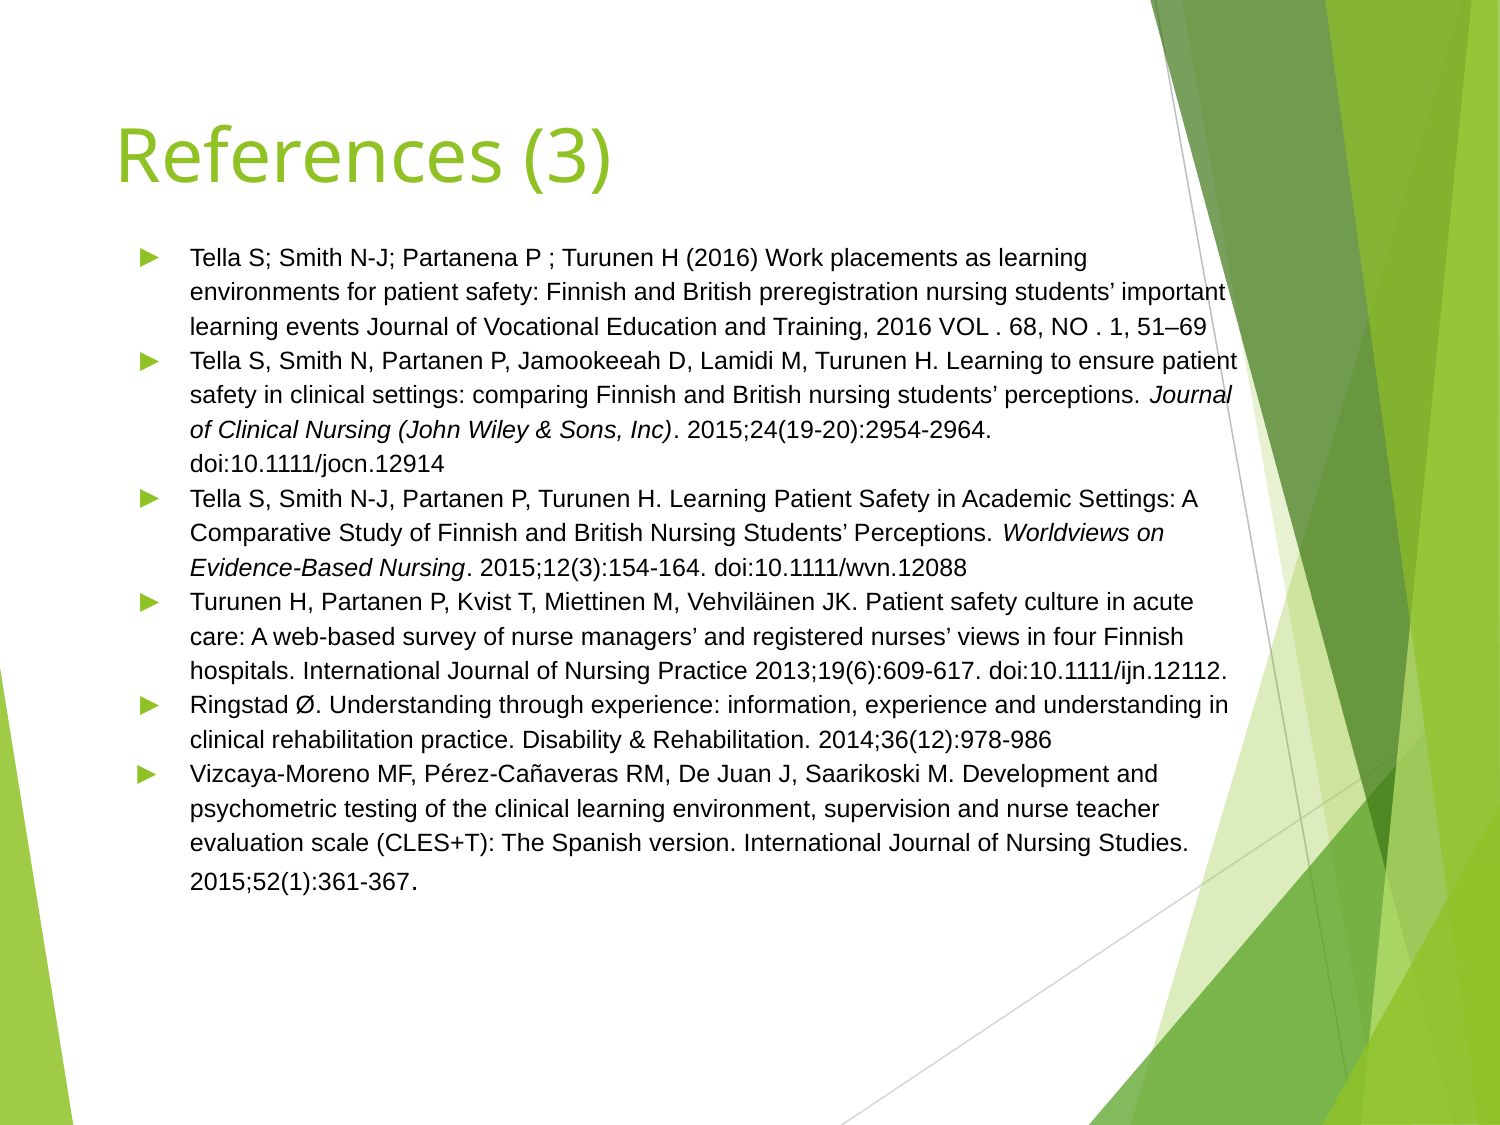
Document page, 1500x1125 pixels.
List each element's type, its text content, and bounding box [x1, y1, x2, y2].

list Tella S; Smith N-J; Partanena P ; Turunen H (2016) Work placements as learning environments for patient safety: Finnish and British preregistration nursing students’ important learning events Journal of Vocational Education and Training, 2016 VOL . 68, NO . 1, 51–69 Tella S, Smith N, Partanen P, Jamookeeah D, Lamidi M, Turunen H. Learning to ensure patient safety in clinical settings: comparing Finnish and British nursing students’ perceptions. Journal of Clinical Nursing (John Wiley & Sons, Inc). 2015;24(19-20):2954-2964. doi:10.1111/jocn.12914 Tella S, Smith N-J, Partanen P, Turunen H. Learning Patient Safety in Academic Settings: A Comparative Study of Finnish and British Nursing Students’ Perceptions. Worldviews on Evidence-Based Nursing. 2015;12(3):154-164. doi:10.1111/wvn.12088 Turunen H, Partanen P, Kvist T, Miettinen M, Vehviläinen JK. Patient safety culture in acute care: A web-based survey of nurse managers’ and registered nurses’ views in four Finnish hospitals. International Journal of Nursing Practice 2013;19(6):609-617. doi:10.1111/ijn.12112. Ringstad Ø. Understanding through experience: information, experience and understanding in clinical rehabilitation practice. Disability & Rehabilitation. 2014;36(12):978-986 Vizcaya-Moreno MF, Pérez-Cañaveras RM, De Juan J, Saarikoski M. Development and psychometric testing of the clinical learning environment, supervision and nurse teacher evaluation scale (CLES+T): The Spanish version. International Journal of Nursing Studies. 2015;52(1):361-367. [99, 229, 1257, 992]
title References (3) [99, 99, 1142, 229]
